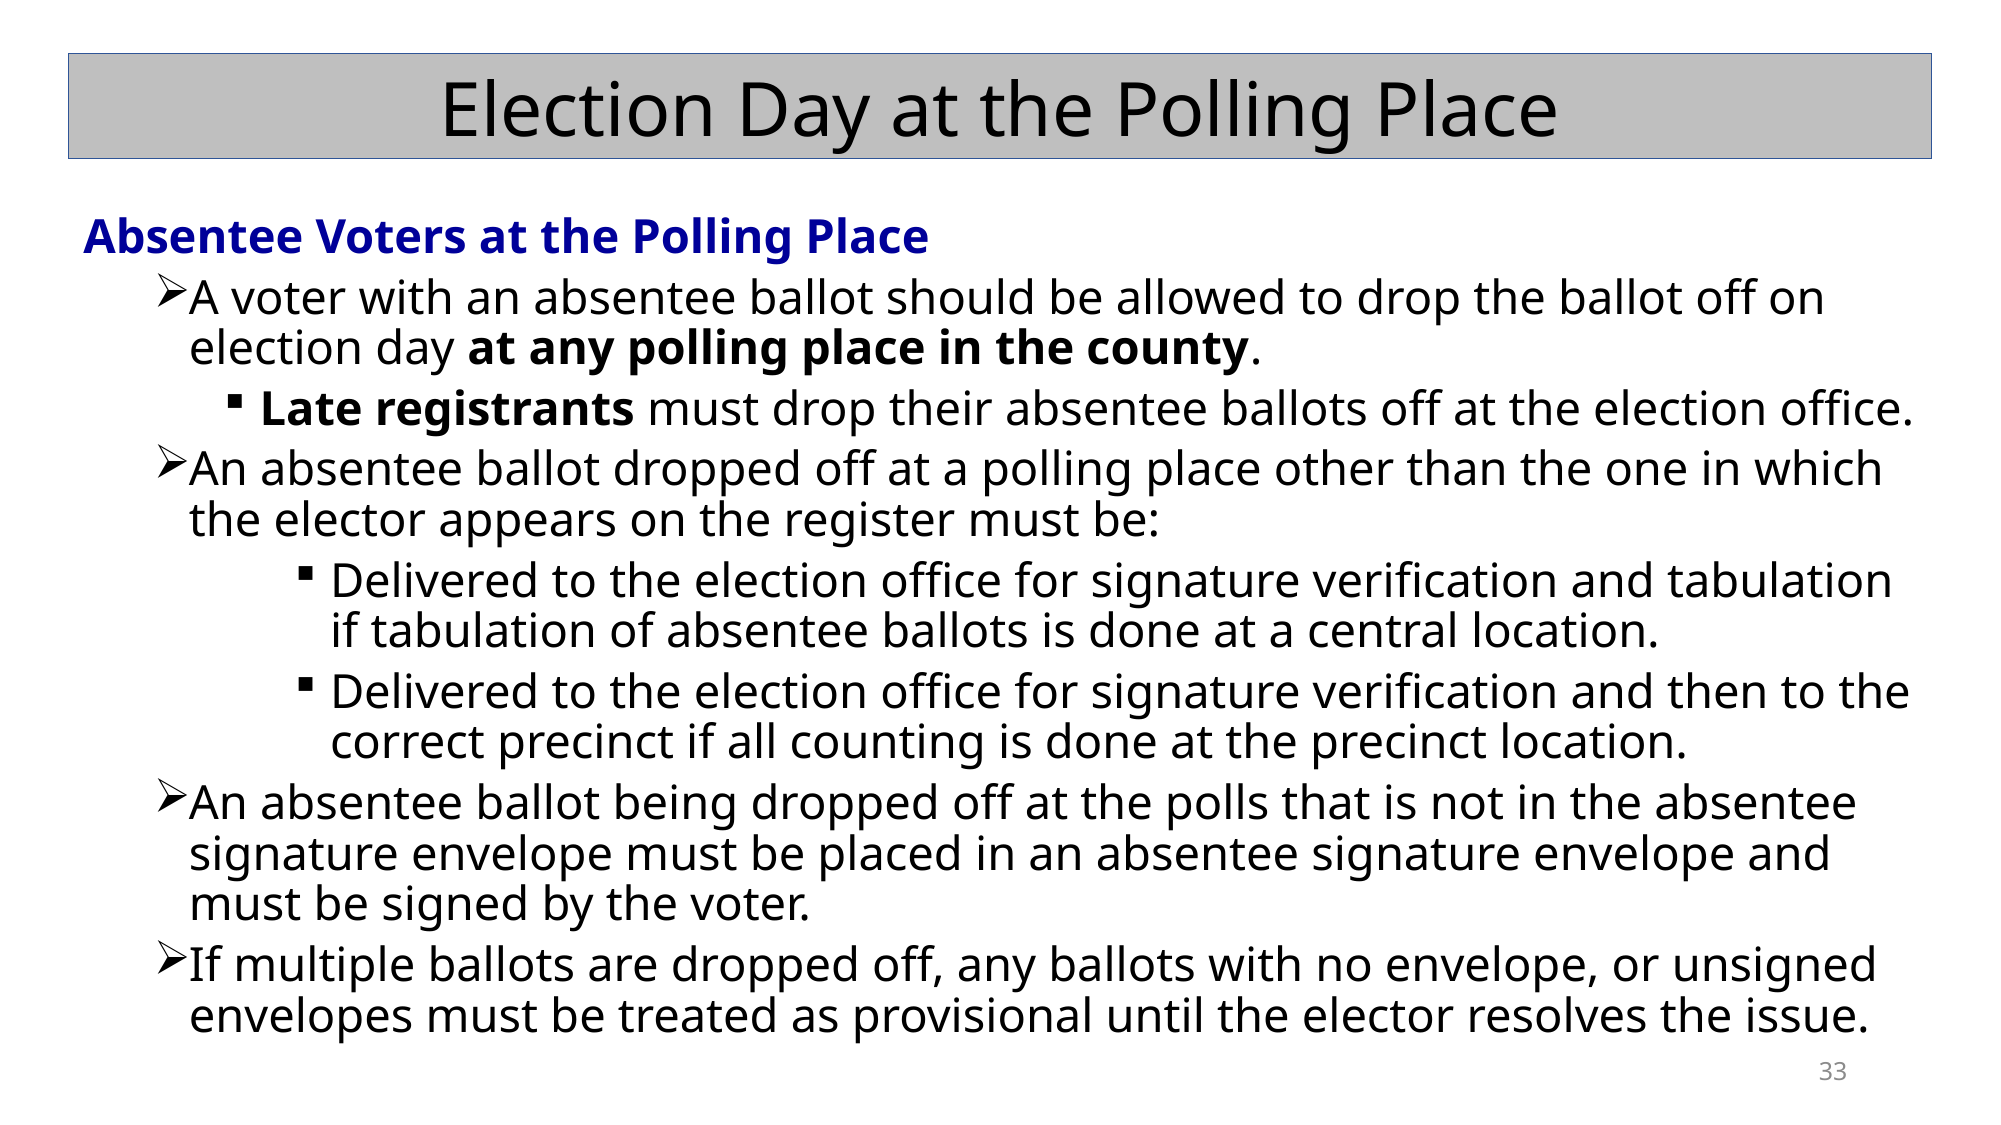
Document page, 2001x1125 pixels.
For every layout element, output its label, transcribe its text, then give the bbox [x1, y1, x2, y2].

list Absentee Voters at the Polling Place A voter with an absentee ballot should be allowed to drop the ballot off on election day at any polling place in the county. Late registrants must drop their absentee ballots off at the election office. An absentee ballot dropped off at a polling place other than the one in which the elector appears on the register must be: Delivered to the election office for signature verification and tabulation if tabulation of absentee ballots is done at a central location. Delivered to the election office for signature verification and then to the correct precinct if all counting is done at the precinct location. An absentee ballot being dropped off at the polls that is not in the absentee signature envelope must be placed in an absentee signature envelope and must be signed by the voter. If multiple ballots are dropped off, any ballots with no envelope, or unsigned envelopes must be treated as provisional until the elector resolves the issue. [68, 205, 1932, 1083]
slide_number 33 [1412, 1042, 1863, 1103]
text_box Election Day at the Polling Place [68, 53, 1932, 159]
